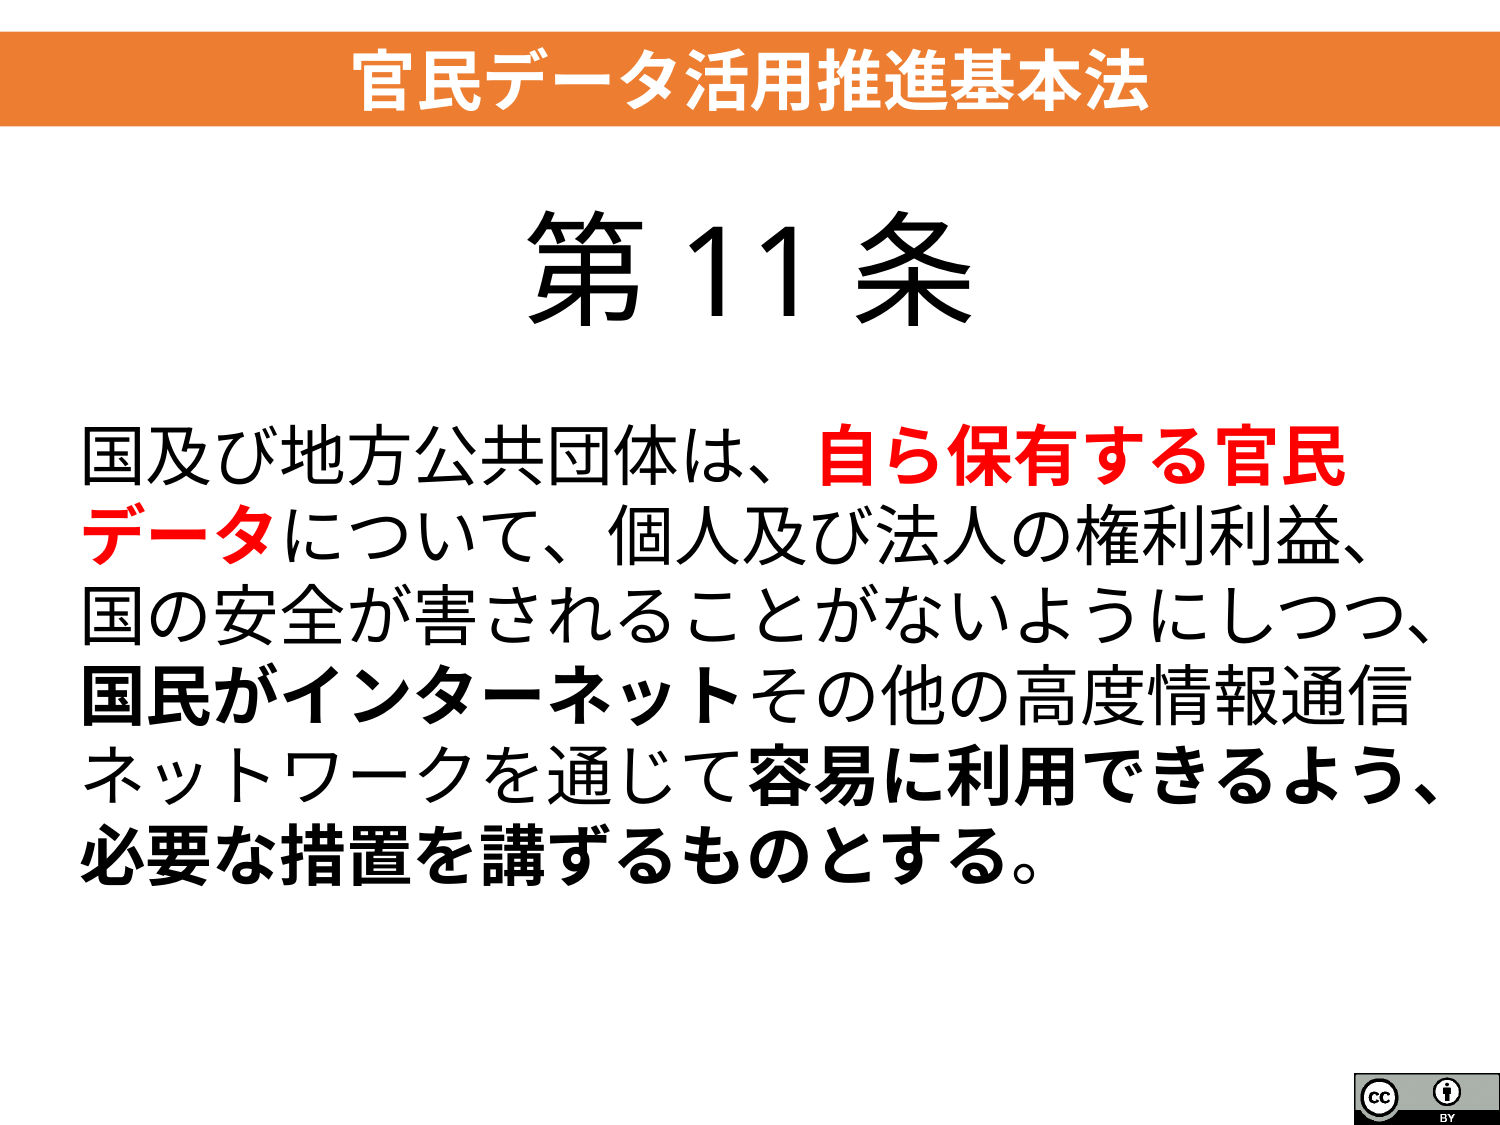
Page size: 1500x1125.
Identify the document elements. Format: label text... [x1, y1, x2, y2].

text_box 官民データ活用推進基本法 [0, 30, 1500, 128]
text_box 第11条 [129, 183, 1370, 349]
picture [1354, 1073, 1500, 1125]
text_box 国及び地方公共団体は、自ら保有する官民データについて、個人及び法人の権利利益、国の安全が害されることがないようにしつつ、国民がインターネットその他の高度情報通信ネットワークを通じて容易に利用できるよう、必要な措置を講ずるものとする。 [64, 406, 1436, 902]
